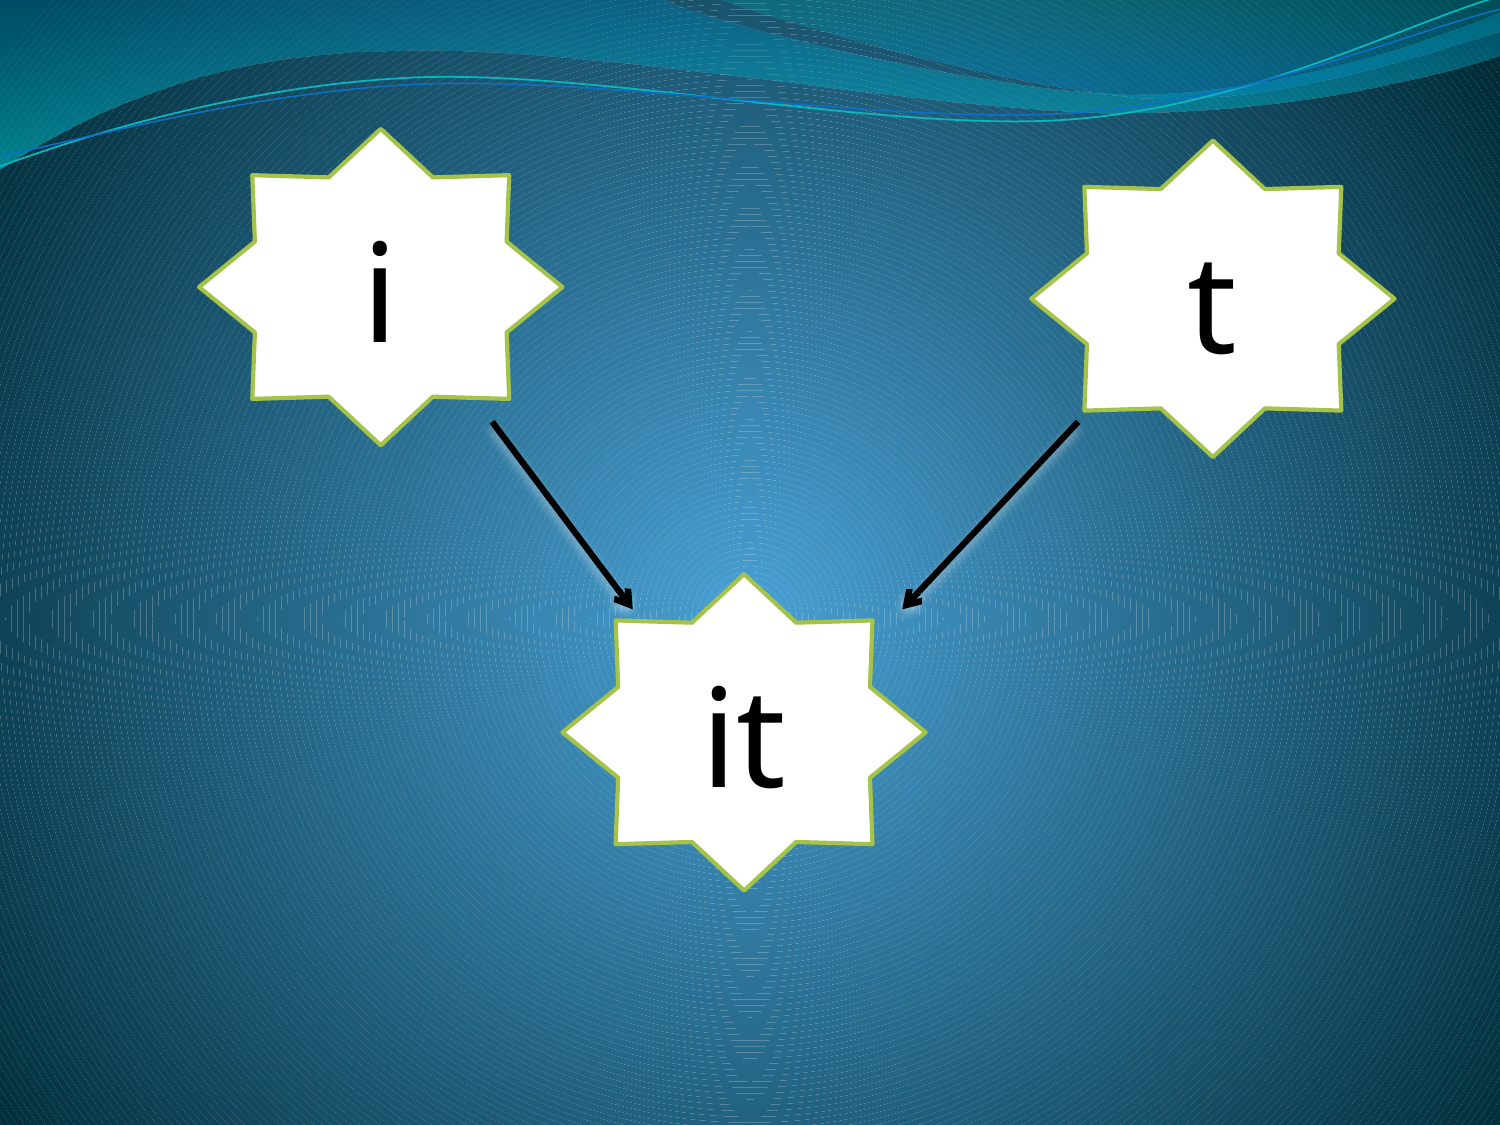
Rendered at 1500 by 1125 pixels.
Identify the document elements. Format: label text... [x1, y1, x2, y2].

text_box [896, 427, 1085, 604]
text_box i [197, 127, 565, 447]
text_box t [1029, 139, 1397, 459]
text_box it [560, 572, 928, 893]
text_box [468, 445, 657, 587]
